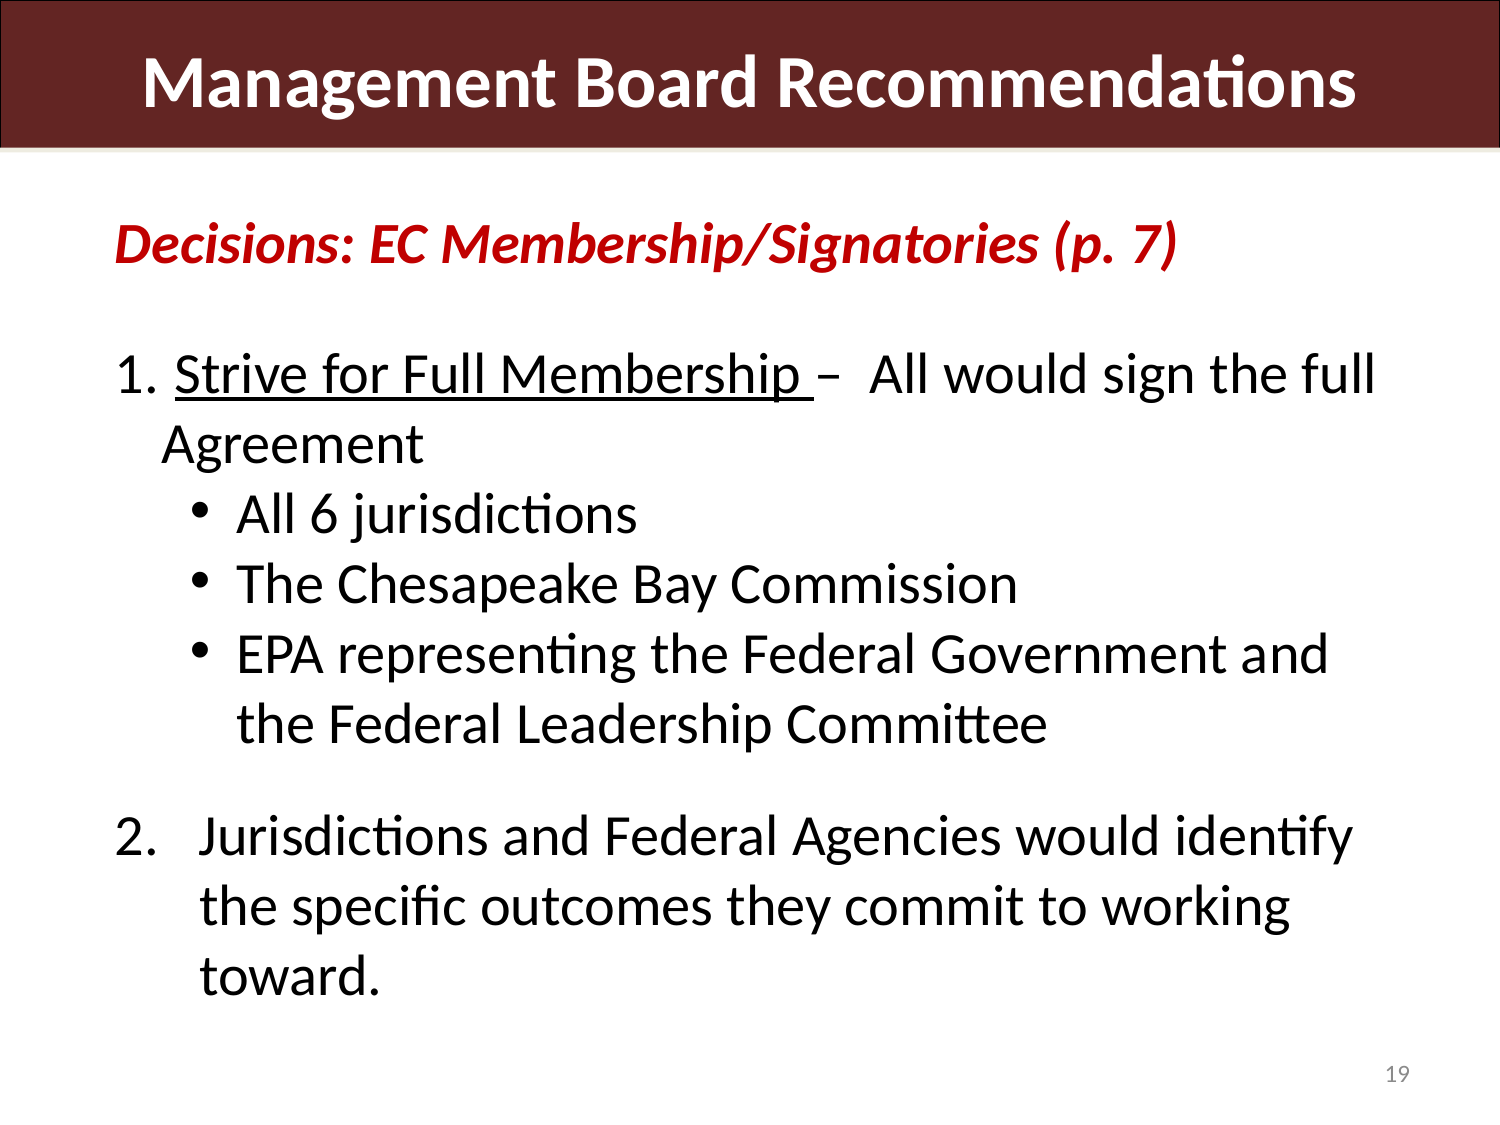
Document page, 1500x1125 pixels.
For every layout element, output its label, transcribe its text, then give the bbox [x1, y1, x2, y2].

slide_number 19 [1074, 1042, 1425, 1103]
text_box 2. Jurisdictions and Federal Agencies would identify the specific outcomes they commit to working toward. [99, 789, 1413, 1060]
text_box Decisions: EC Membership/Signatories (p. 7) Strive for Full Membership – All would sign the full Agreement All 6 jurisdictions The Chesapeake Bay Commission EPA representing the Federal Government and the Federal Leadership Committee [99, 174, 1413, 789]
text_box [0, 0, 1500, 151]
